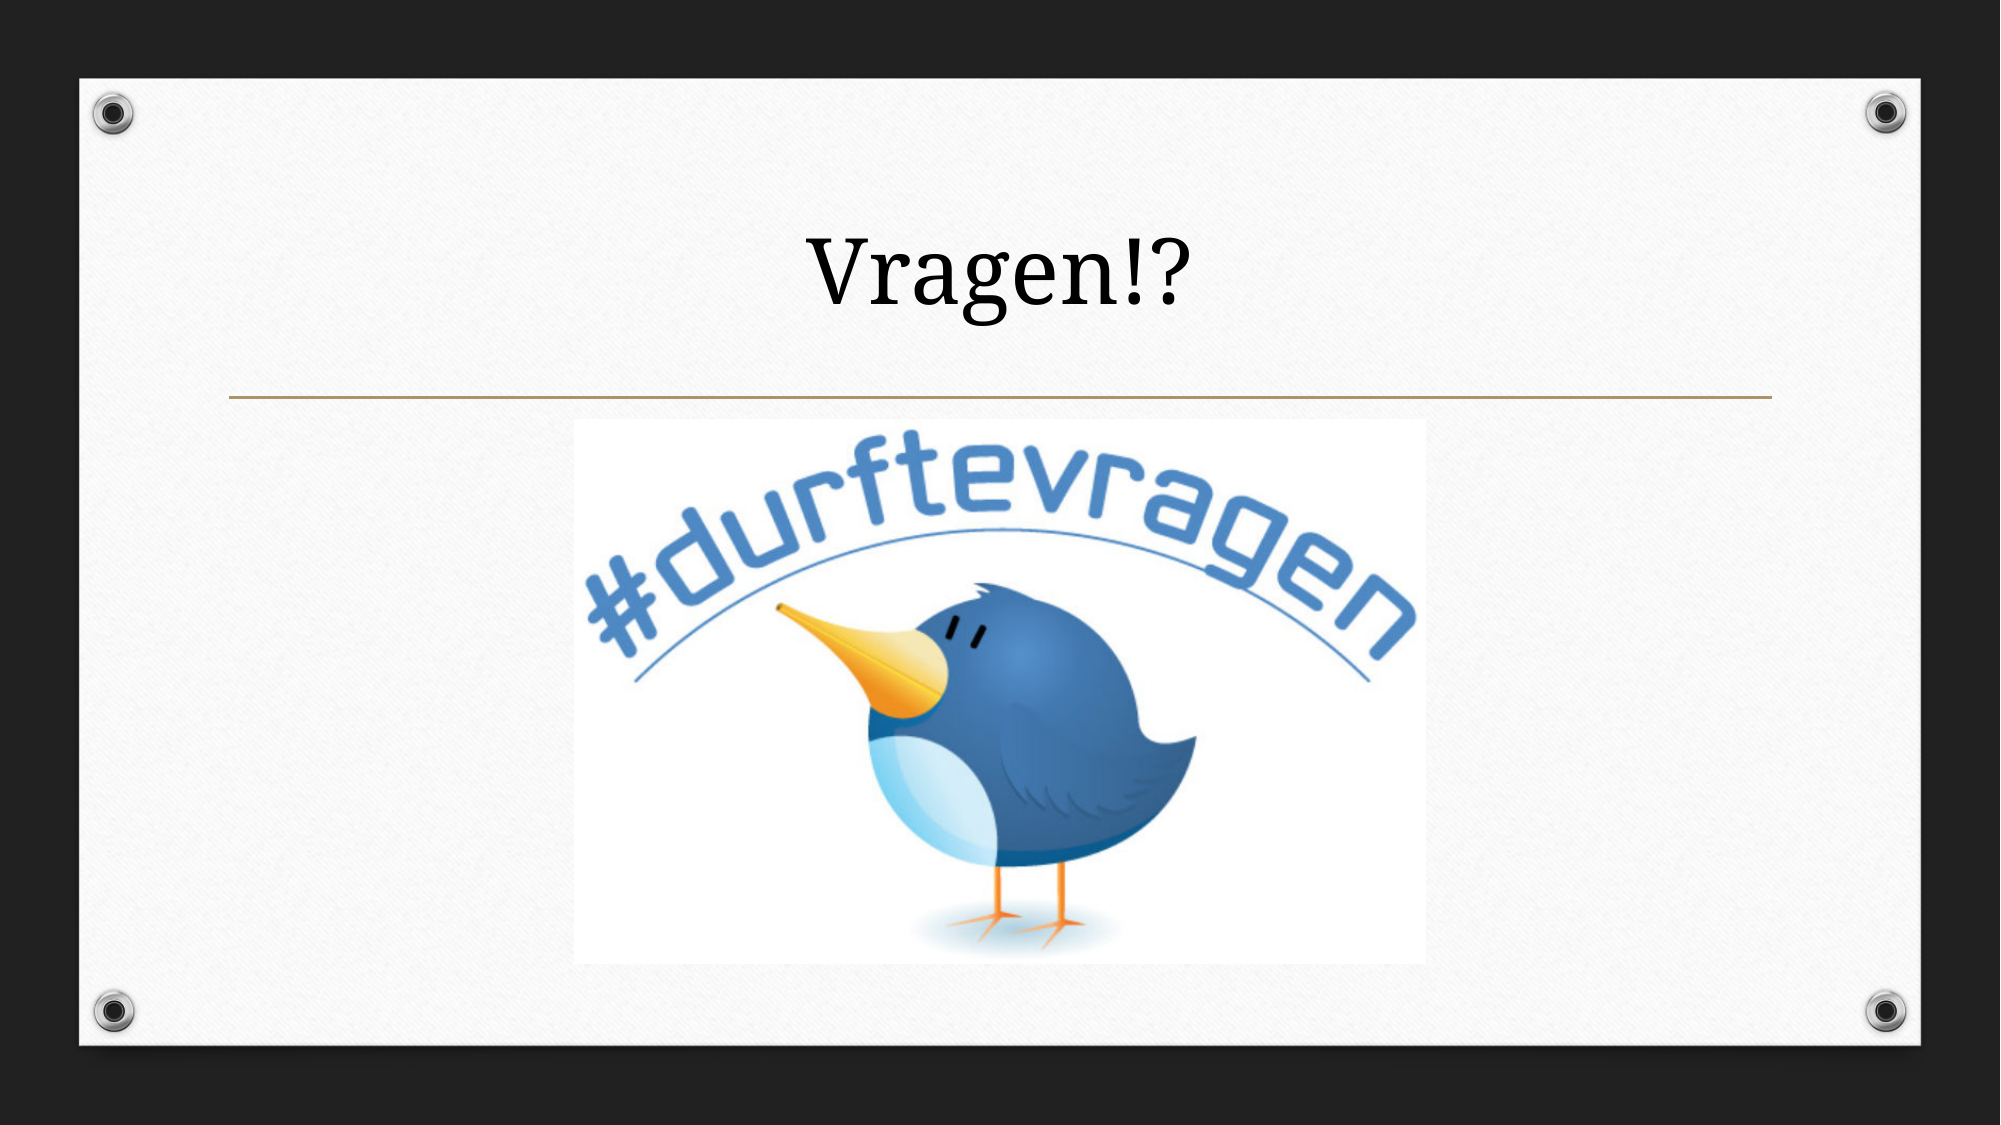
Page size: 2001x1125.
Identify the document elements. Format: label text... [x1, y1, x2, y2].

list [574, 419, 1426, 964]
title Vragen!? [212, 161, 1788, 375]
picture [0, 0, 2000, 1125]
